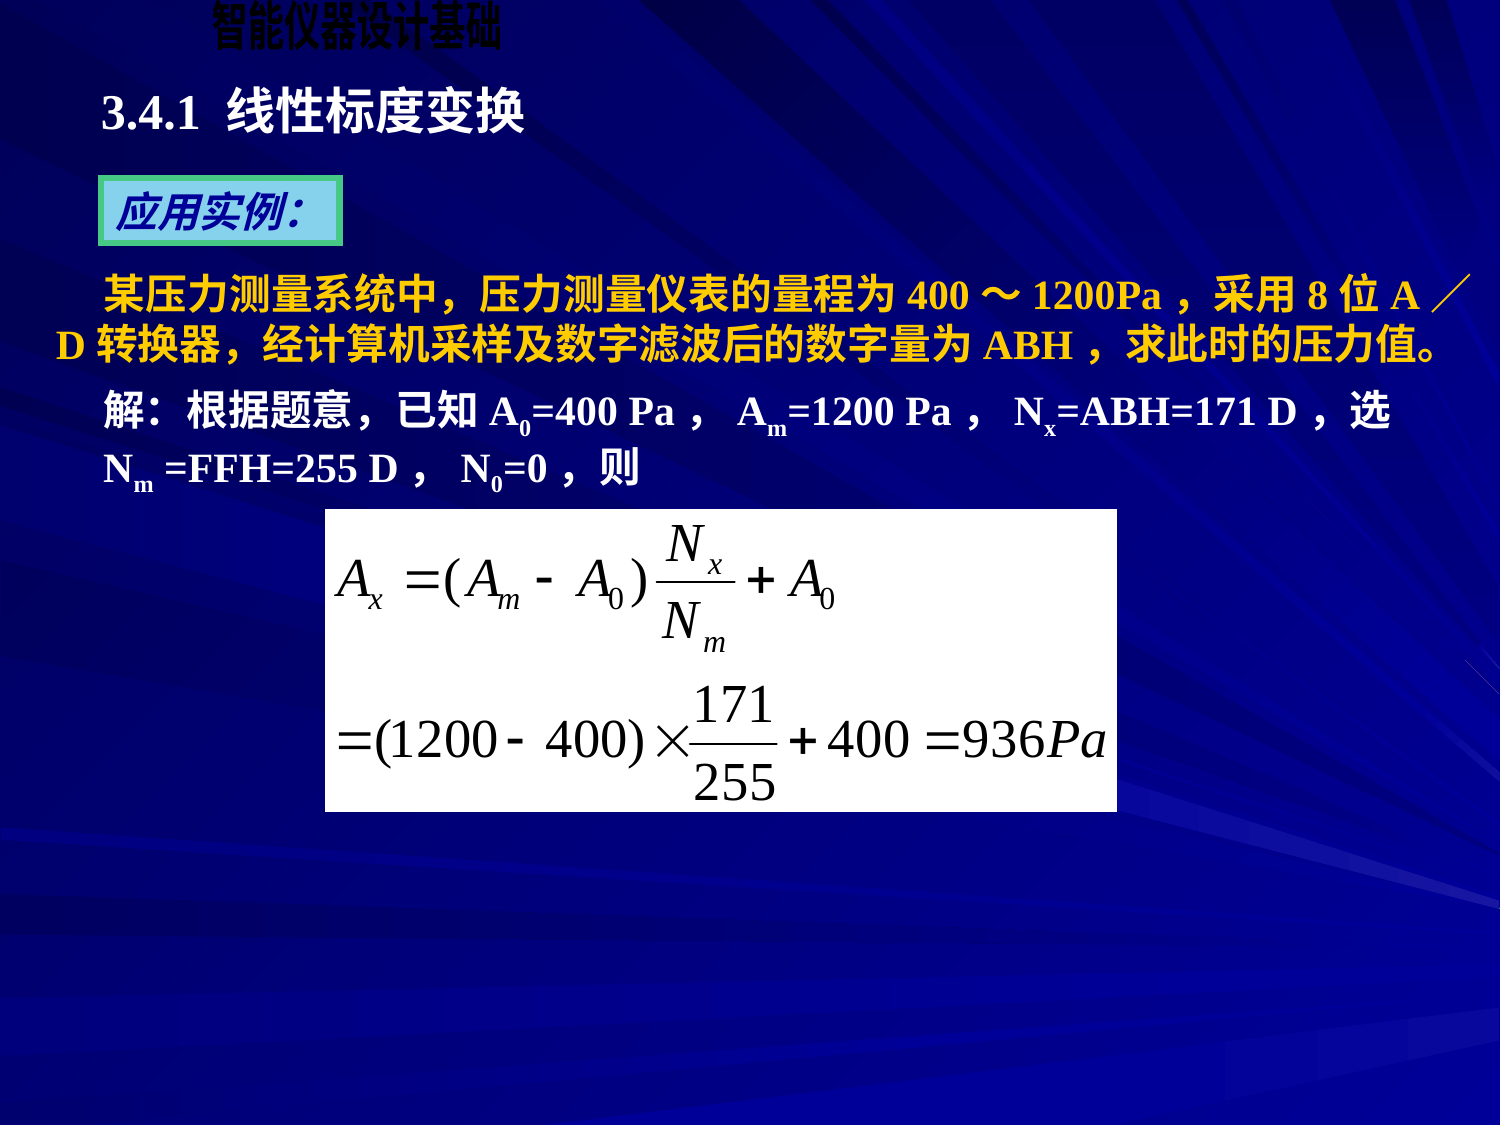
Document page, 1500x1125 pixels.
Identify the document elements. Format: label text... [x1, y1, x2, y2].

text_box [324, 508, 1118, 812]
text_box 某压力测量系统中，压力测量仪表的量程为400～1200Pa，采用8位A／D转换器，经计算机采样及数字滤波后的数字量为ABH，求此时的压力值。 [41, 260, 1500, 376]
text_box 应用实例： [100, 178, 340, 243]
text_box 解：根据题意，已知A0=400 Pa，Am=1200 Pa，Nx=ABH=171 D，选Nm =FFH=255 D，N0=0，则 [88, 376, 1436, 576]
text_box 3.4.1 线性标度变换 [86, 72, 553, 148]
